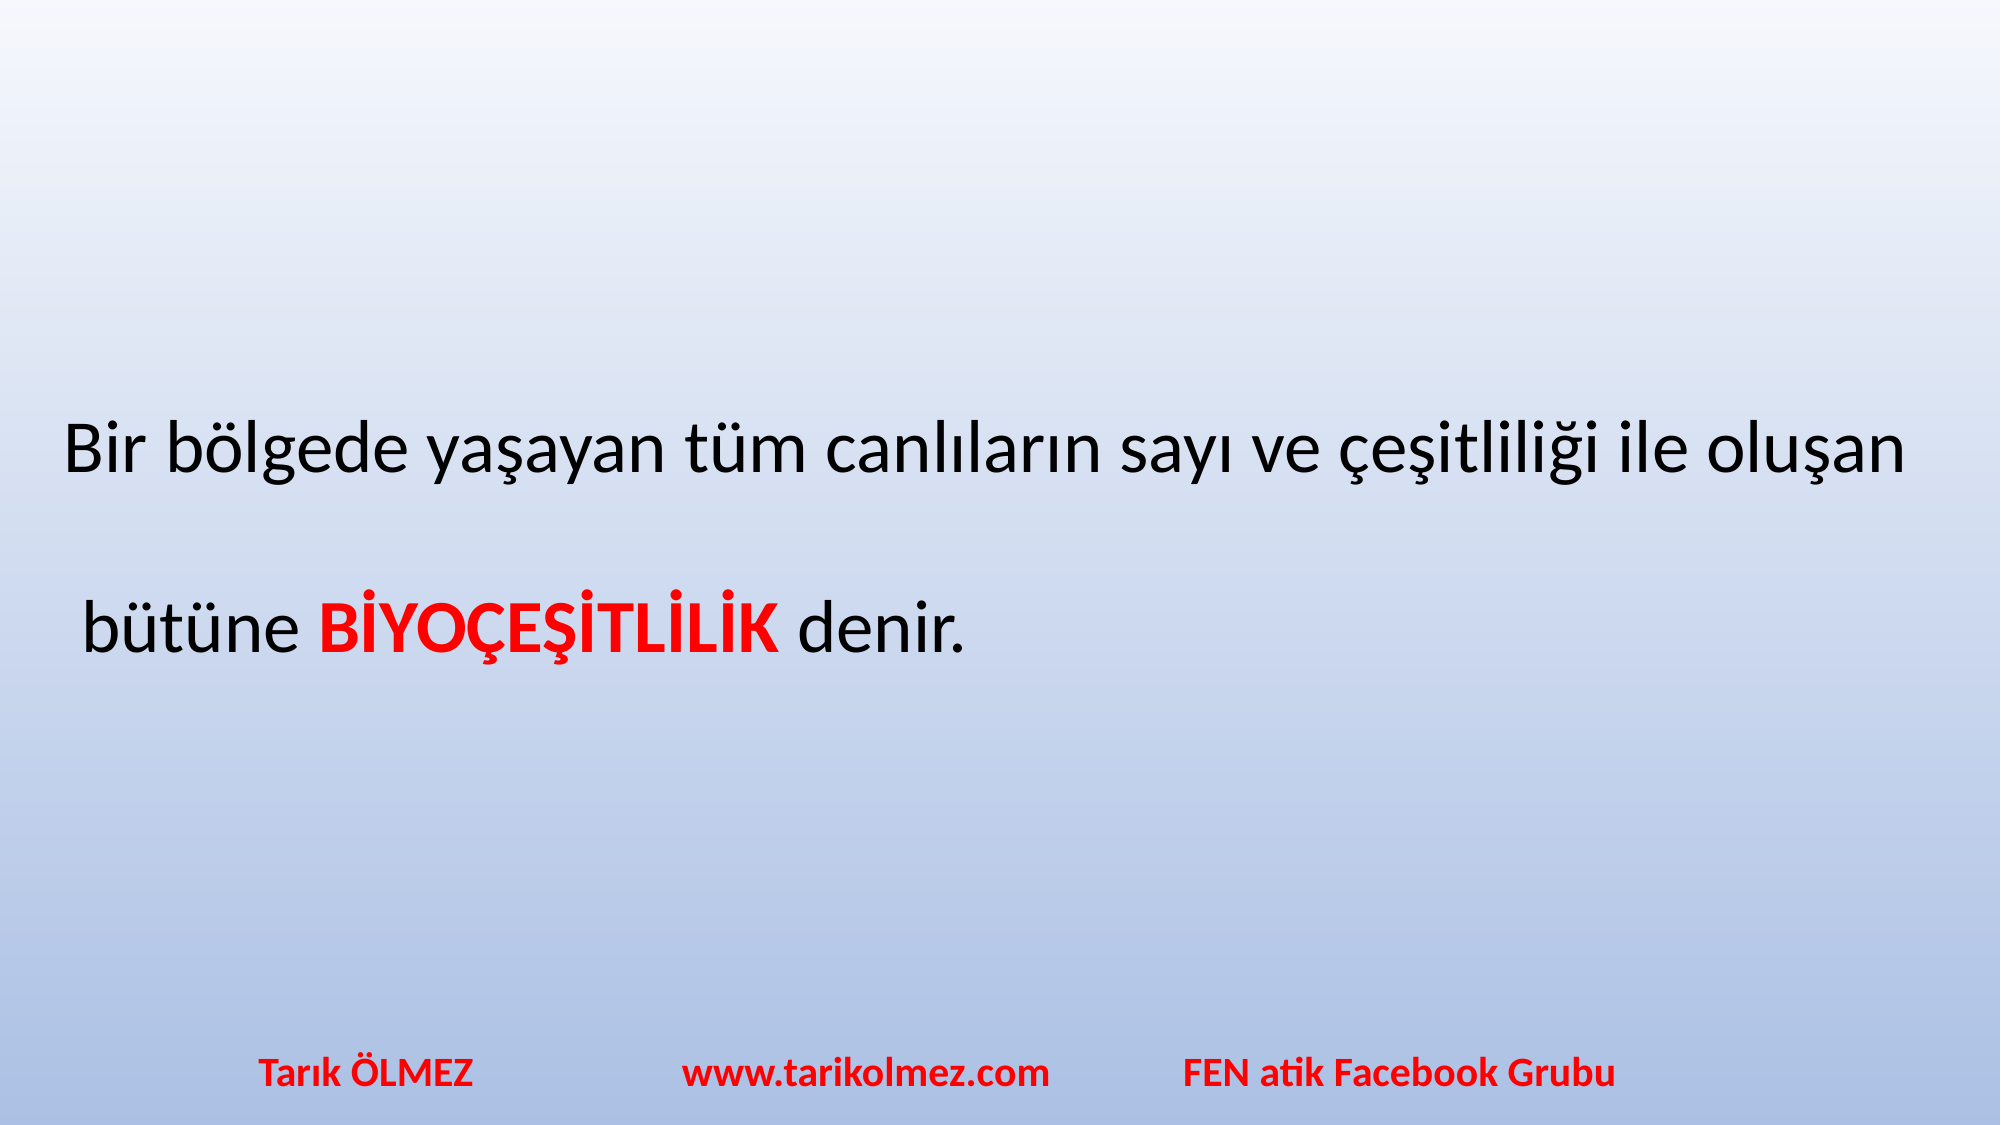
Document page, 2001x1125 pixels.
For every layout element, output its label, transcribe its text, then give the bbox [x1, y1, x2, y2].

text_box Bir bölgede yaşayan tüm canlıların sayı ve çeşitliliği ile oluşan bütüne BİYOÇEŞİTLİLİK denir. [49, 390, 2000, 766]
text_box Tarık ÖLMEZ www.tarikolmez.com FEN atik Facebook Grubu [213, 1037, 1663, 1102]
